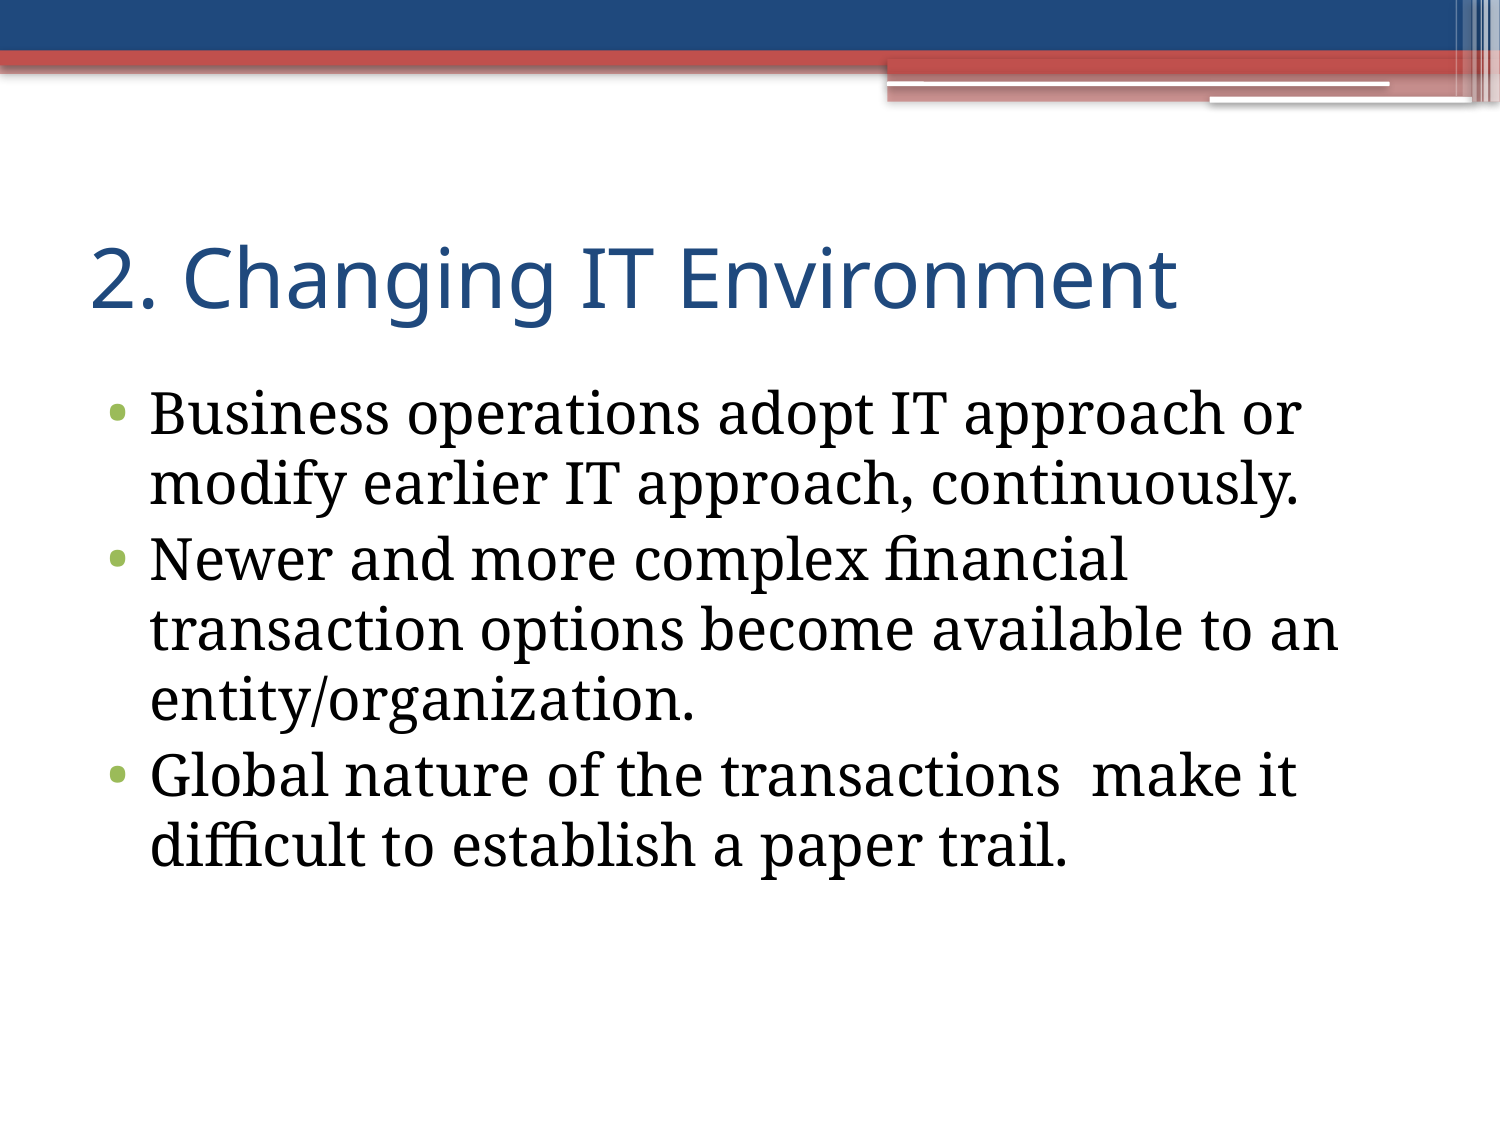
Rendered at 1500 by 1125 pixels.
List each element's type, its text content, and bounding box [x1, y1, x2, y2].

list Business operations adopt IT approach or modify earlier IT approach, continuously. Newer and more complex financial transaction options become available to an entity/organization. Global nature of the transactions make it difficult to establish a paper trail. [75, 368, 1425, 1079]
title 2. Changing IT Environment [75, 187, 1425, 363]
